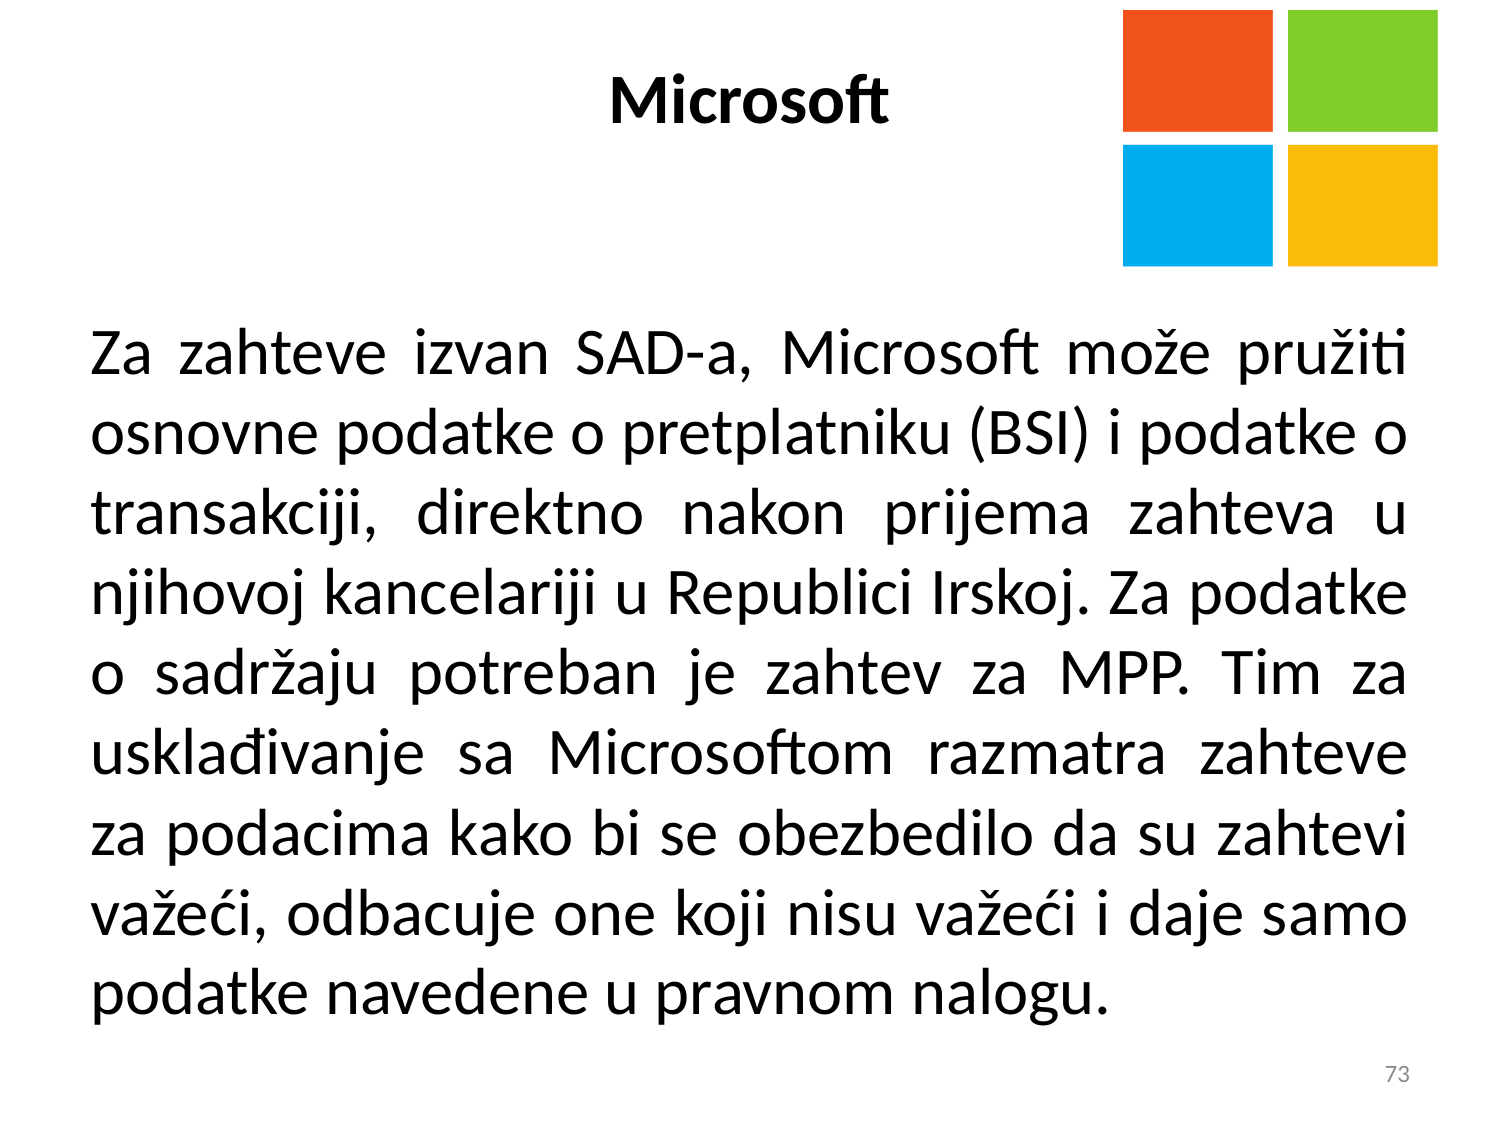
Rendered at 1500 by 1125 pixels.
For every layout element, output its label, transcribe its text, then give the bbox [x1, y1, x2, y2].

picture [688, 0, 1500, 499]
slide_number 73 [1074, 1042, 1425, 1103]
list Za zahteve izvan SAD-a, Microsoft može pružiti osnovne podatke o pretplatniku (BSI) i podatke o transakciji, direktno nakon prijema zahteva u njihovoj kancelariji u Republici Irskoj. Za podatke o sadržaju potreban je zahtev za MPP. Tim za usklađivanje sa Microsoftom razmatra zahteve za podacima kako bi se obezbedilo da su zahtevi važeći, odbacuje one koji nisu važeći i daje samo podatke navedene u pravnom nalogu. [75, 300, 1425, 1043]
title Microsoft [75, 45, 683, 233]
